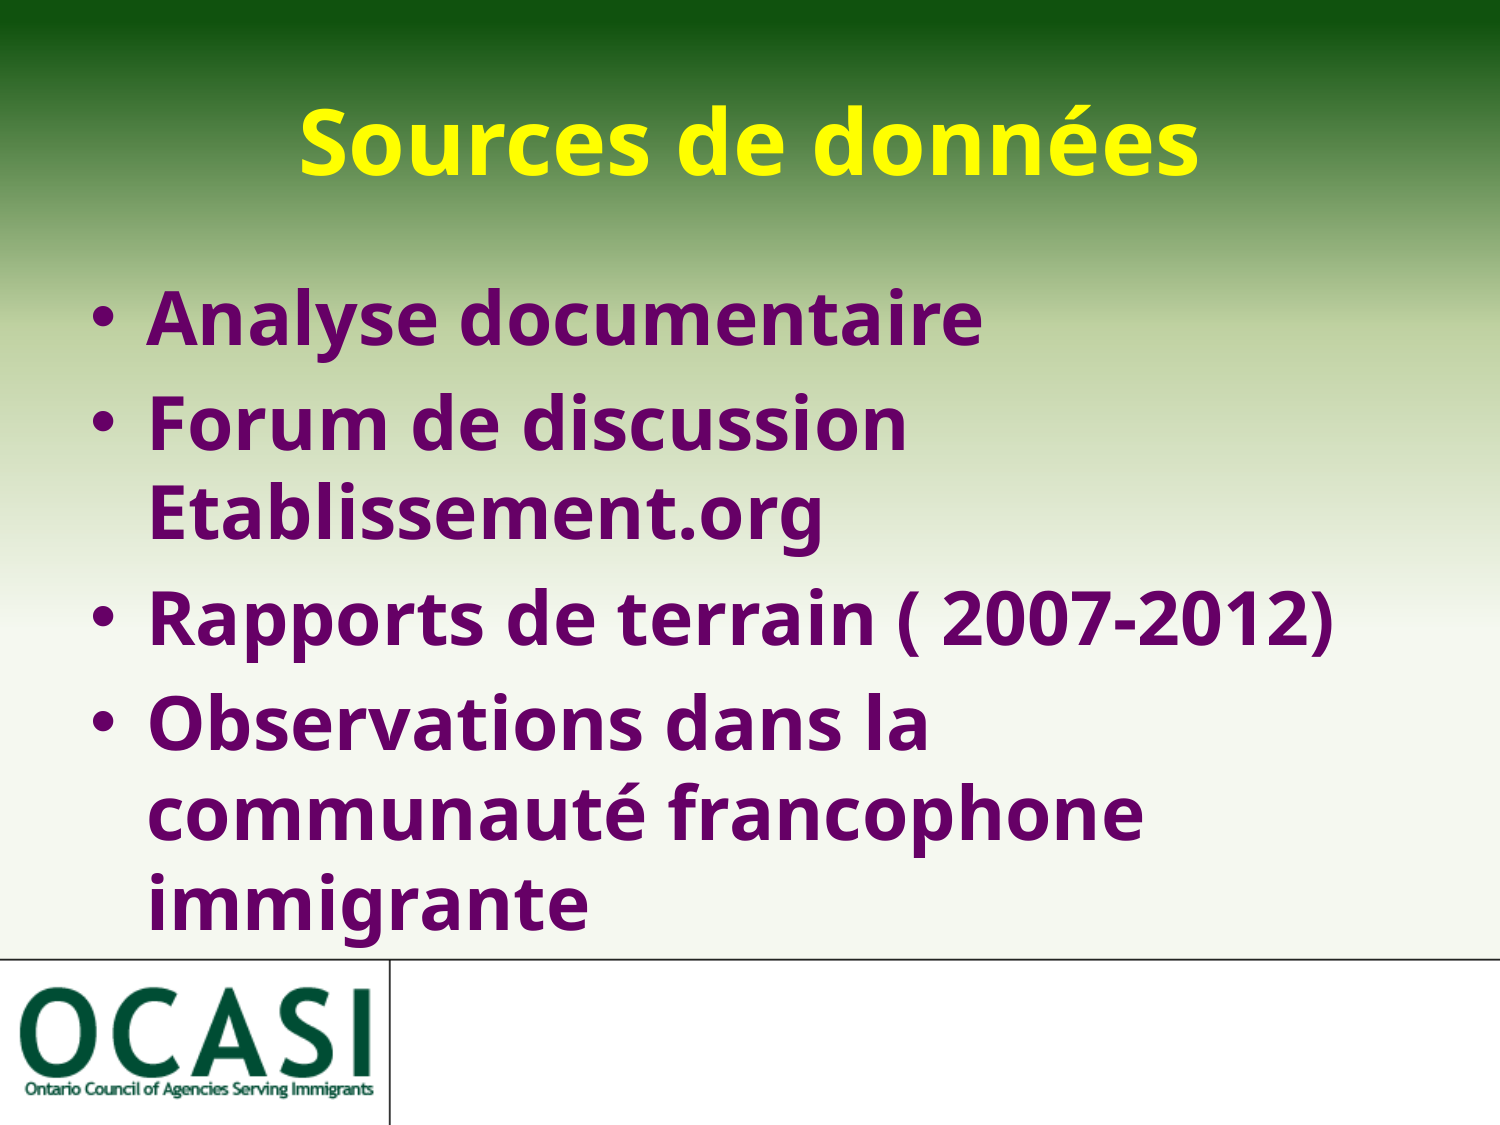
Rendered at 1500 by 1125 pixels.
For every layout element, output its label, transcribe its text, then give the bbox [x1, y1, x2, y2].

list Analyse documentaire Forum de discussion Etablissement.org Rapports de terrain ( 2007-2012) Observations dans la communauté francophone immigrante [75, 262, 1425, 1005]
title Sources de données [75, 45, 1425, 233]
picture [0, 0, 1500, 1125]
